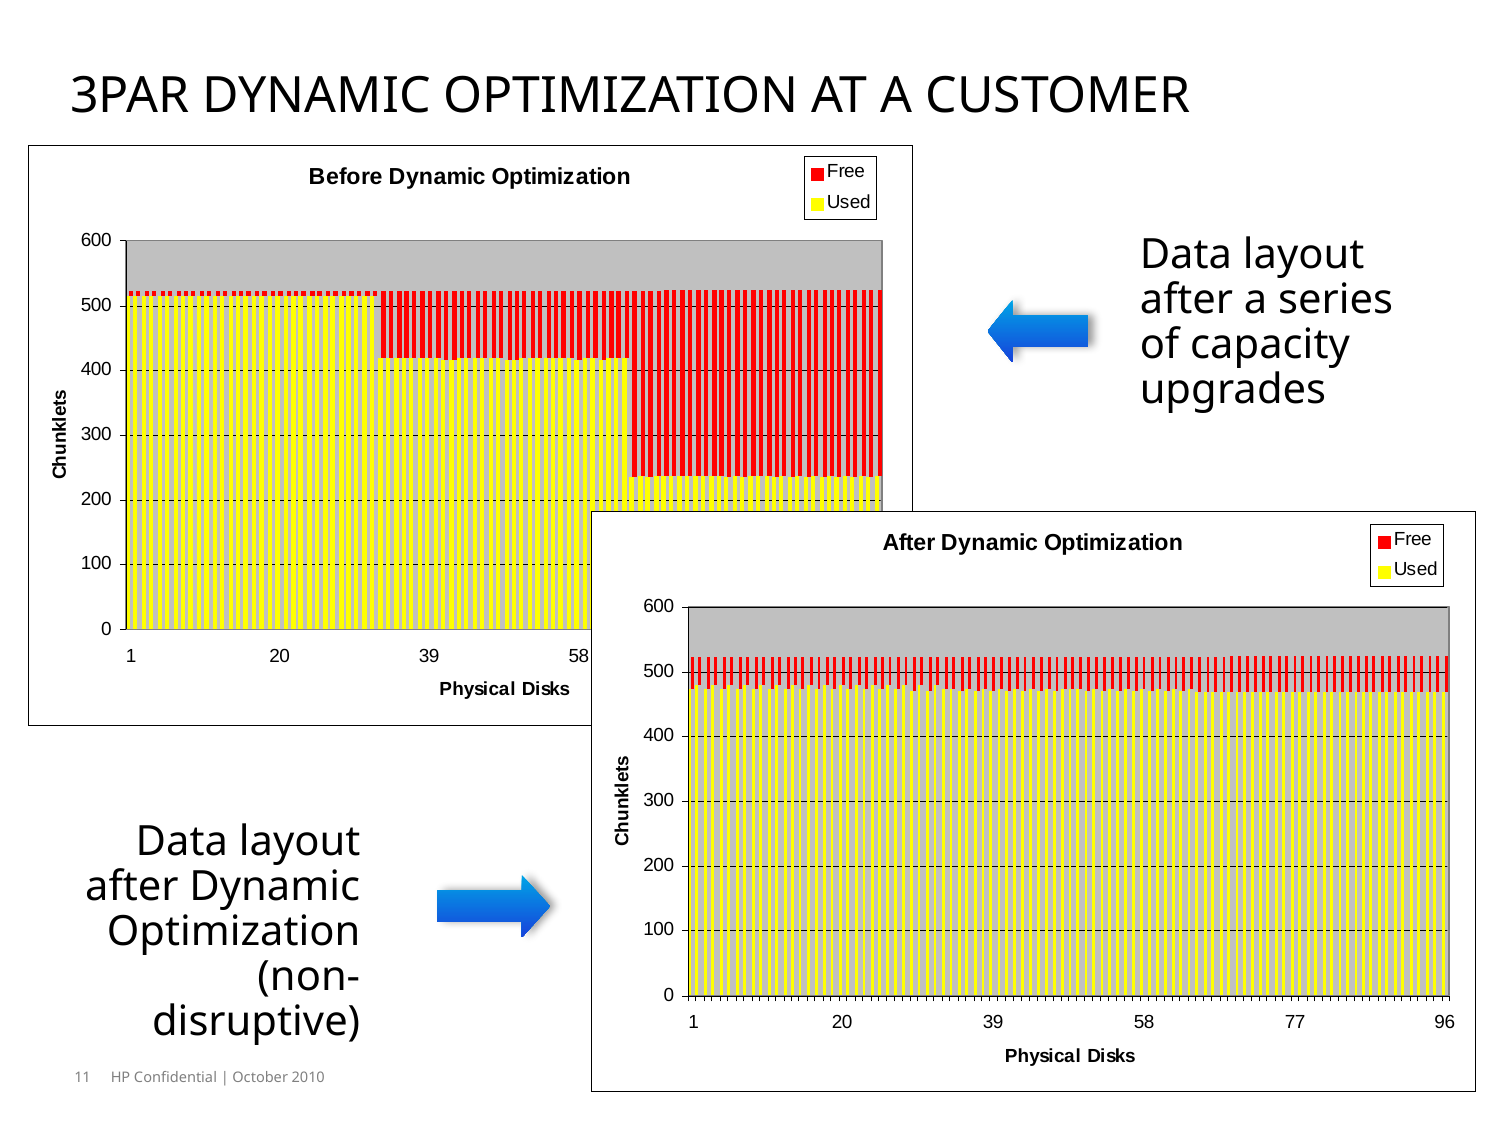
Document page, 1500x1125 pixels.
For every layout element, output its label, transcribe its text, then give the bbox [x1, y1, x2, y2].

picture [20, 137, 1484, 1099]
title 3PAR Dynamic Optimization at a Customer [55, 54, 1451, 199]
text_box Data layout after Dynamic Optimization (non-disruptive) [50, 812, 375, 1053]
text_box [985, 297, 1090, 365]
text_box [435, 873, 552, 940]
text_box Data layout after a series of capacity upgrades [1124, 224, 1425, 420]
